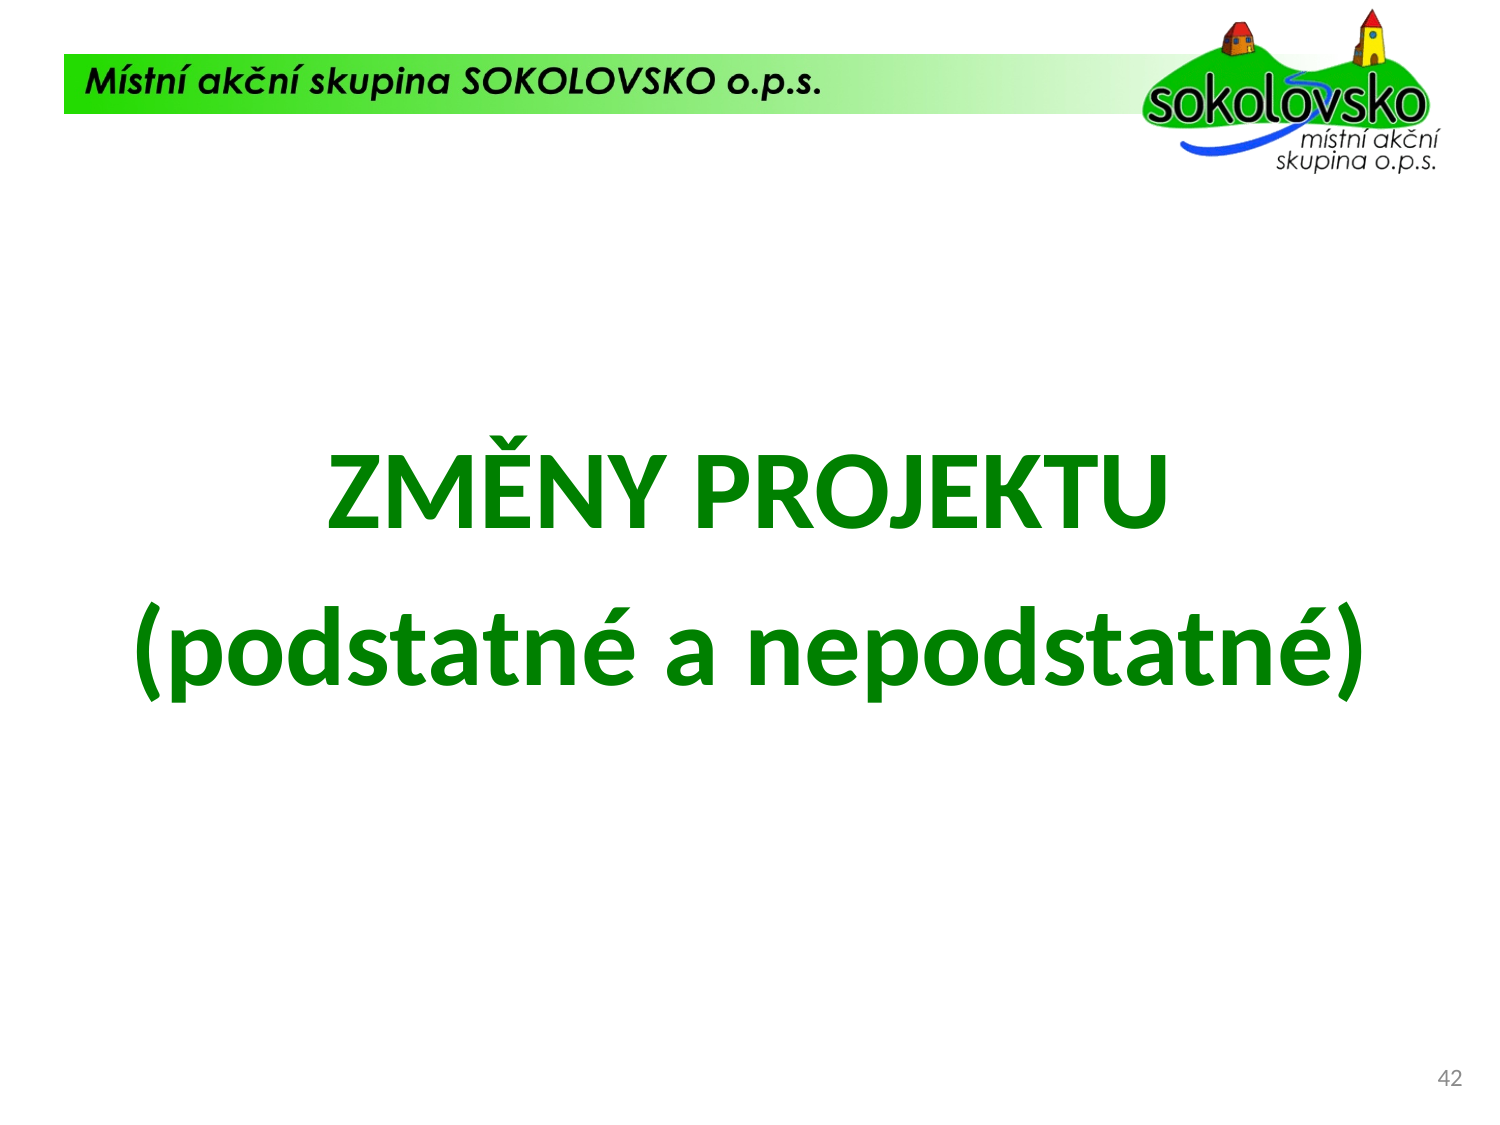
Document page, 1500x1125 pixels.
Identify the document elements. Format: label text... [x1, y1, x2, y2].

picture [64, 0, 1455, 197]
slide_number 42 [1128, 1046, 1478, 1107]
list ZMĚNY PROJEKTU (podstatné a nepodstatné) [76, 250, 1424, 1107]
